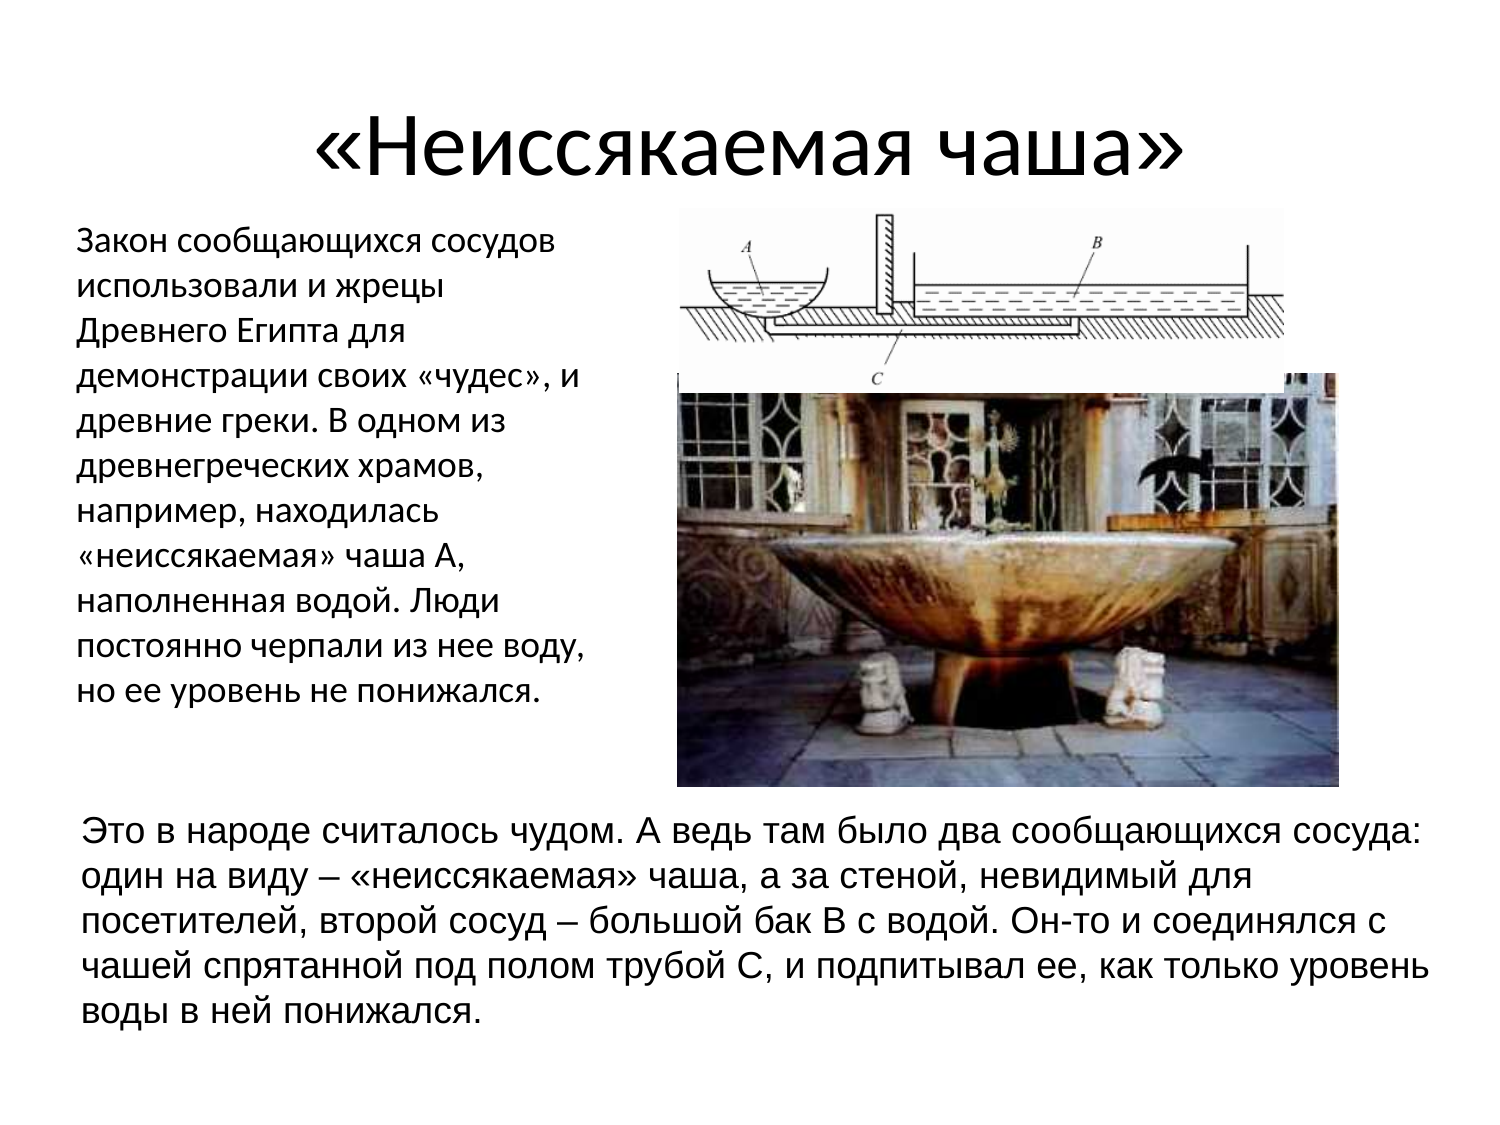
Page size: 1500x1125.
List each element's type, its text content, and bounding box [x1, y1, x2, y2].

text_box Закон сообщающихся сосудов использовали и жрецы Древнего Египта для демонстрации своих «чудес», и древние греки. В одном из древнегреческих храмов, например, находилась «неиссякаемая» чаша А, наполненная водой. Люди постоянно черпали из нее воду, но ее уровень не понижался. [61, 208, 605, 718]
text_box Это в народе считалось чудом. А ведь там было два сообщающихся сосуда: один на виду – «неиссякаемая» чаша, а за стеной, невидимый для посетителей, второй сосуд – большой бак В с водой. Он-то и соединялся с чашей спрятанной под полом трубой С, и подпитывал ее, как только уровень воды в ней понижался. [66, 798, 1447, 1039]
title «Неиссякаемая чаша» [75, 45, 1425, 233]
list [676, 373, 1340, 787]
picture [678, 207, 1284, 394]
